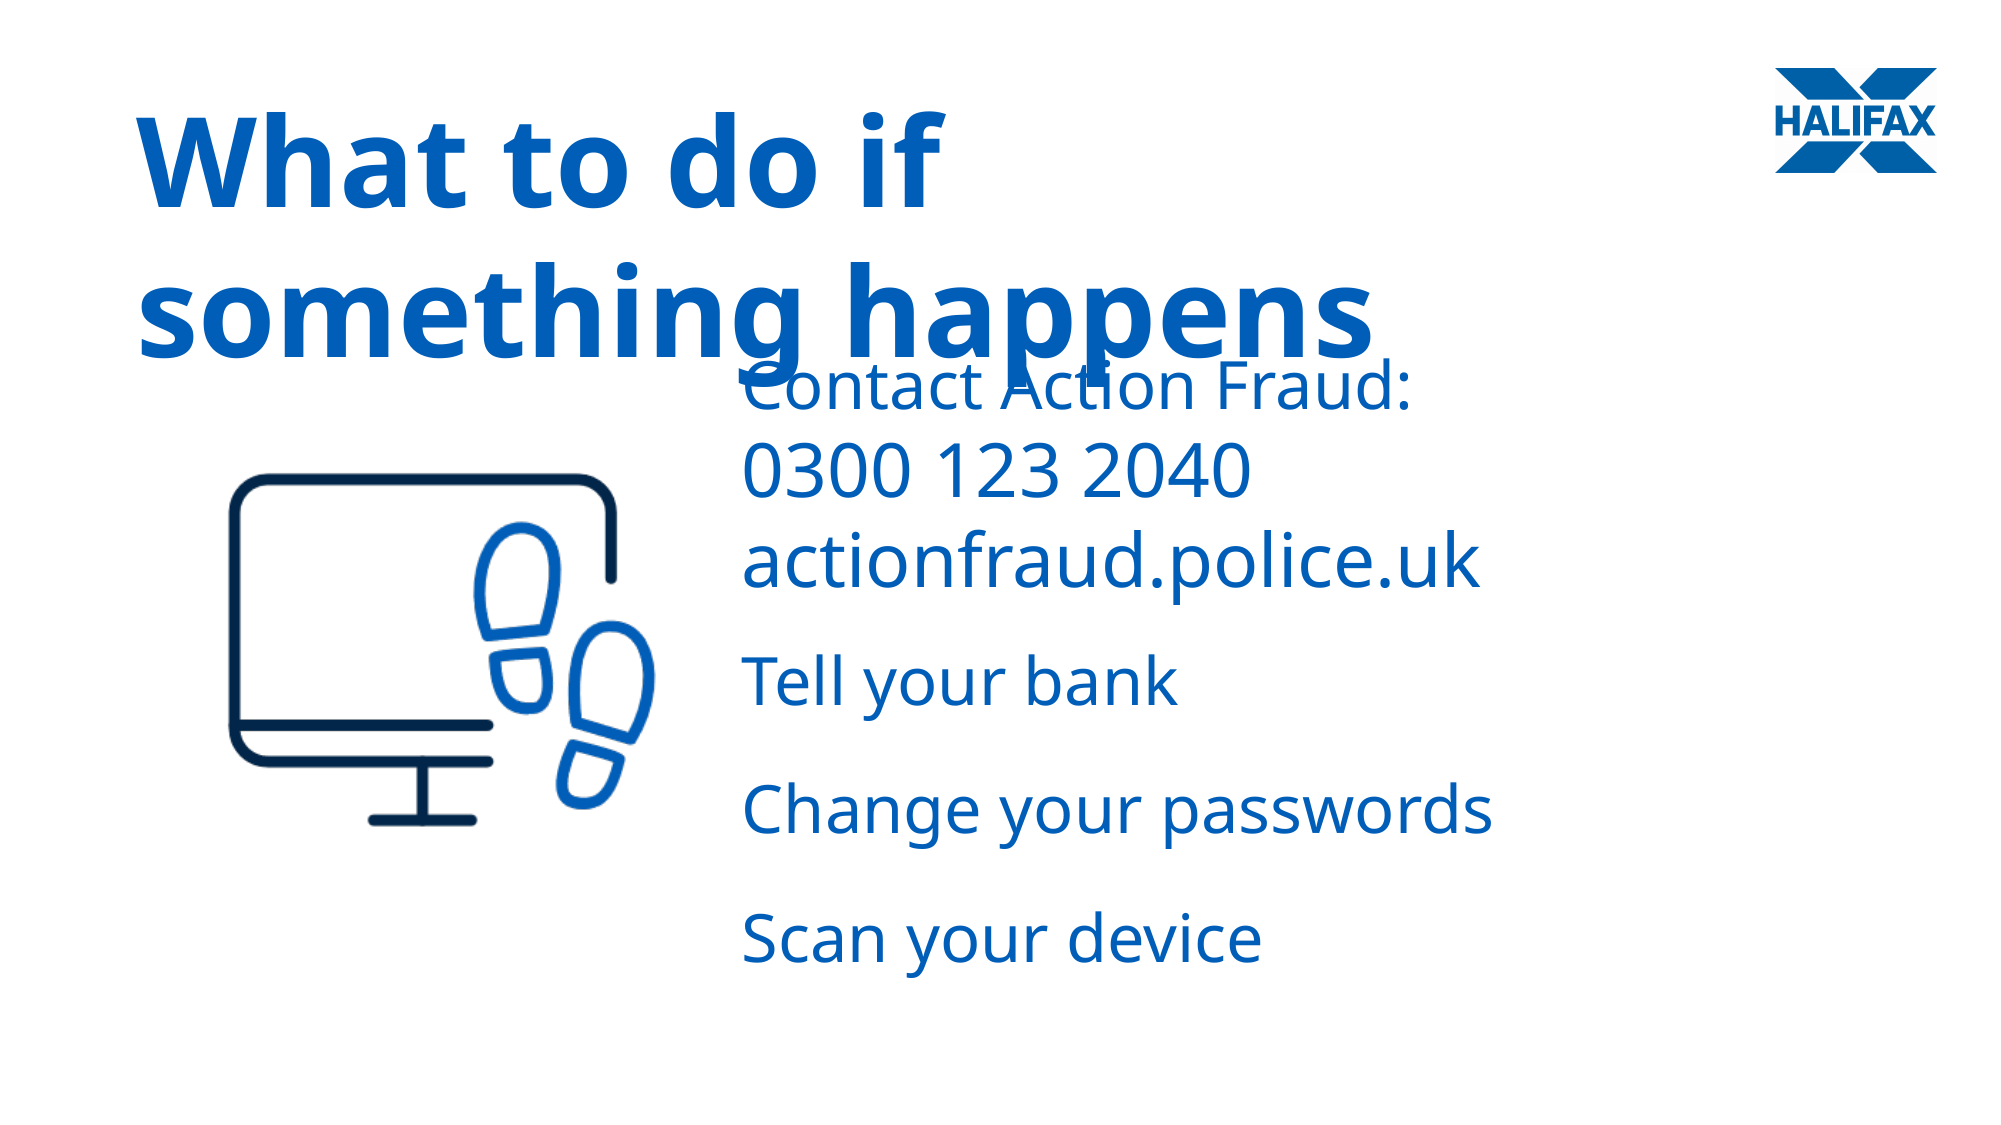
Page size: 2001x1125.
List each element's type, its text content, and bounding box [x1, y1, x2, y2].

picture [121, 327, 764, 972]
list What to do if something happens [121, 75, 1579, 221]
picture [1775, 68, 1937, 173]
list Contact Action Fraud: 0300 123 2040 actionfraud.police.uk Tell your bank Change your passwords Scan your device [727, 383, 1939, 1027]
